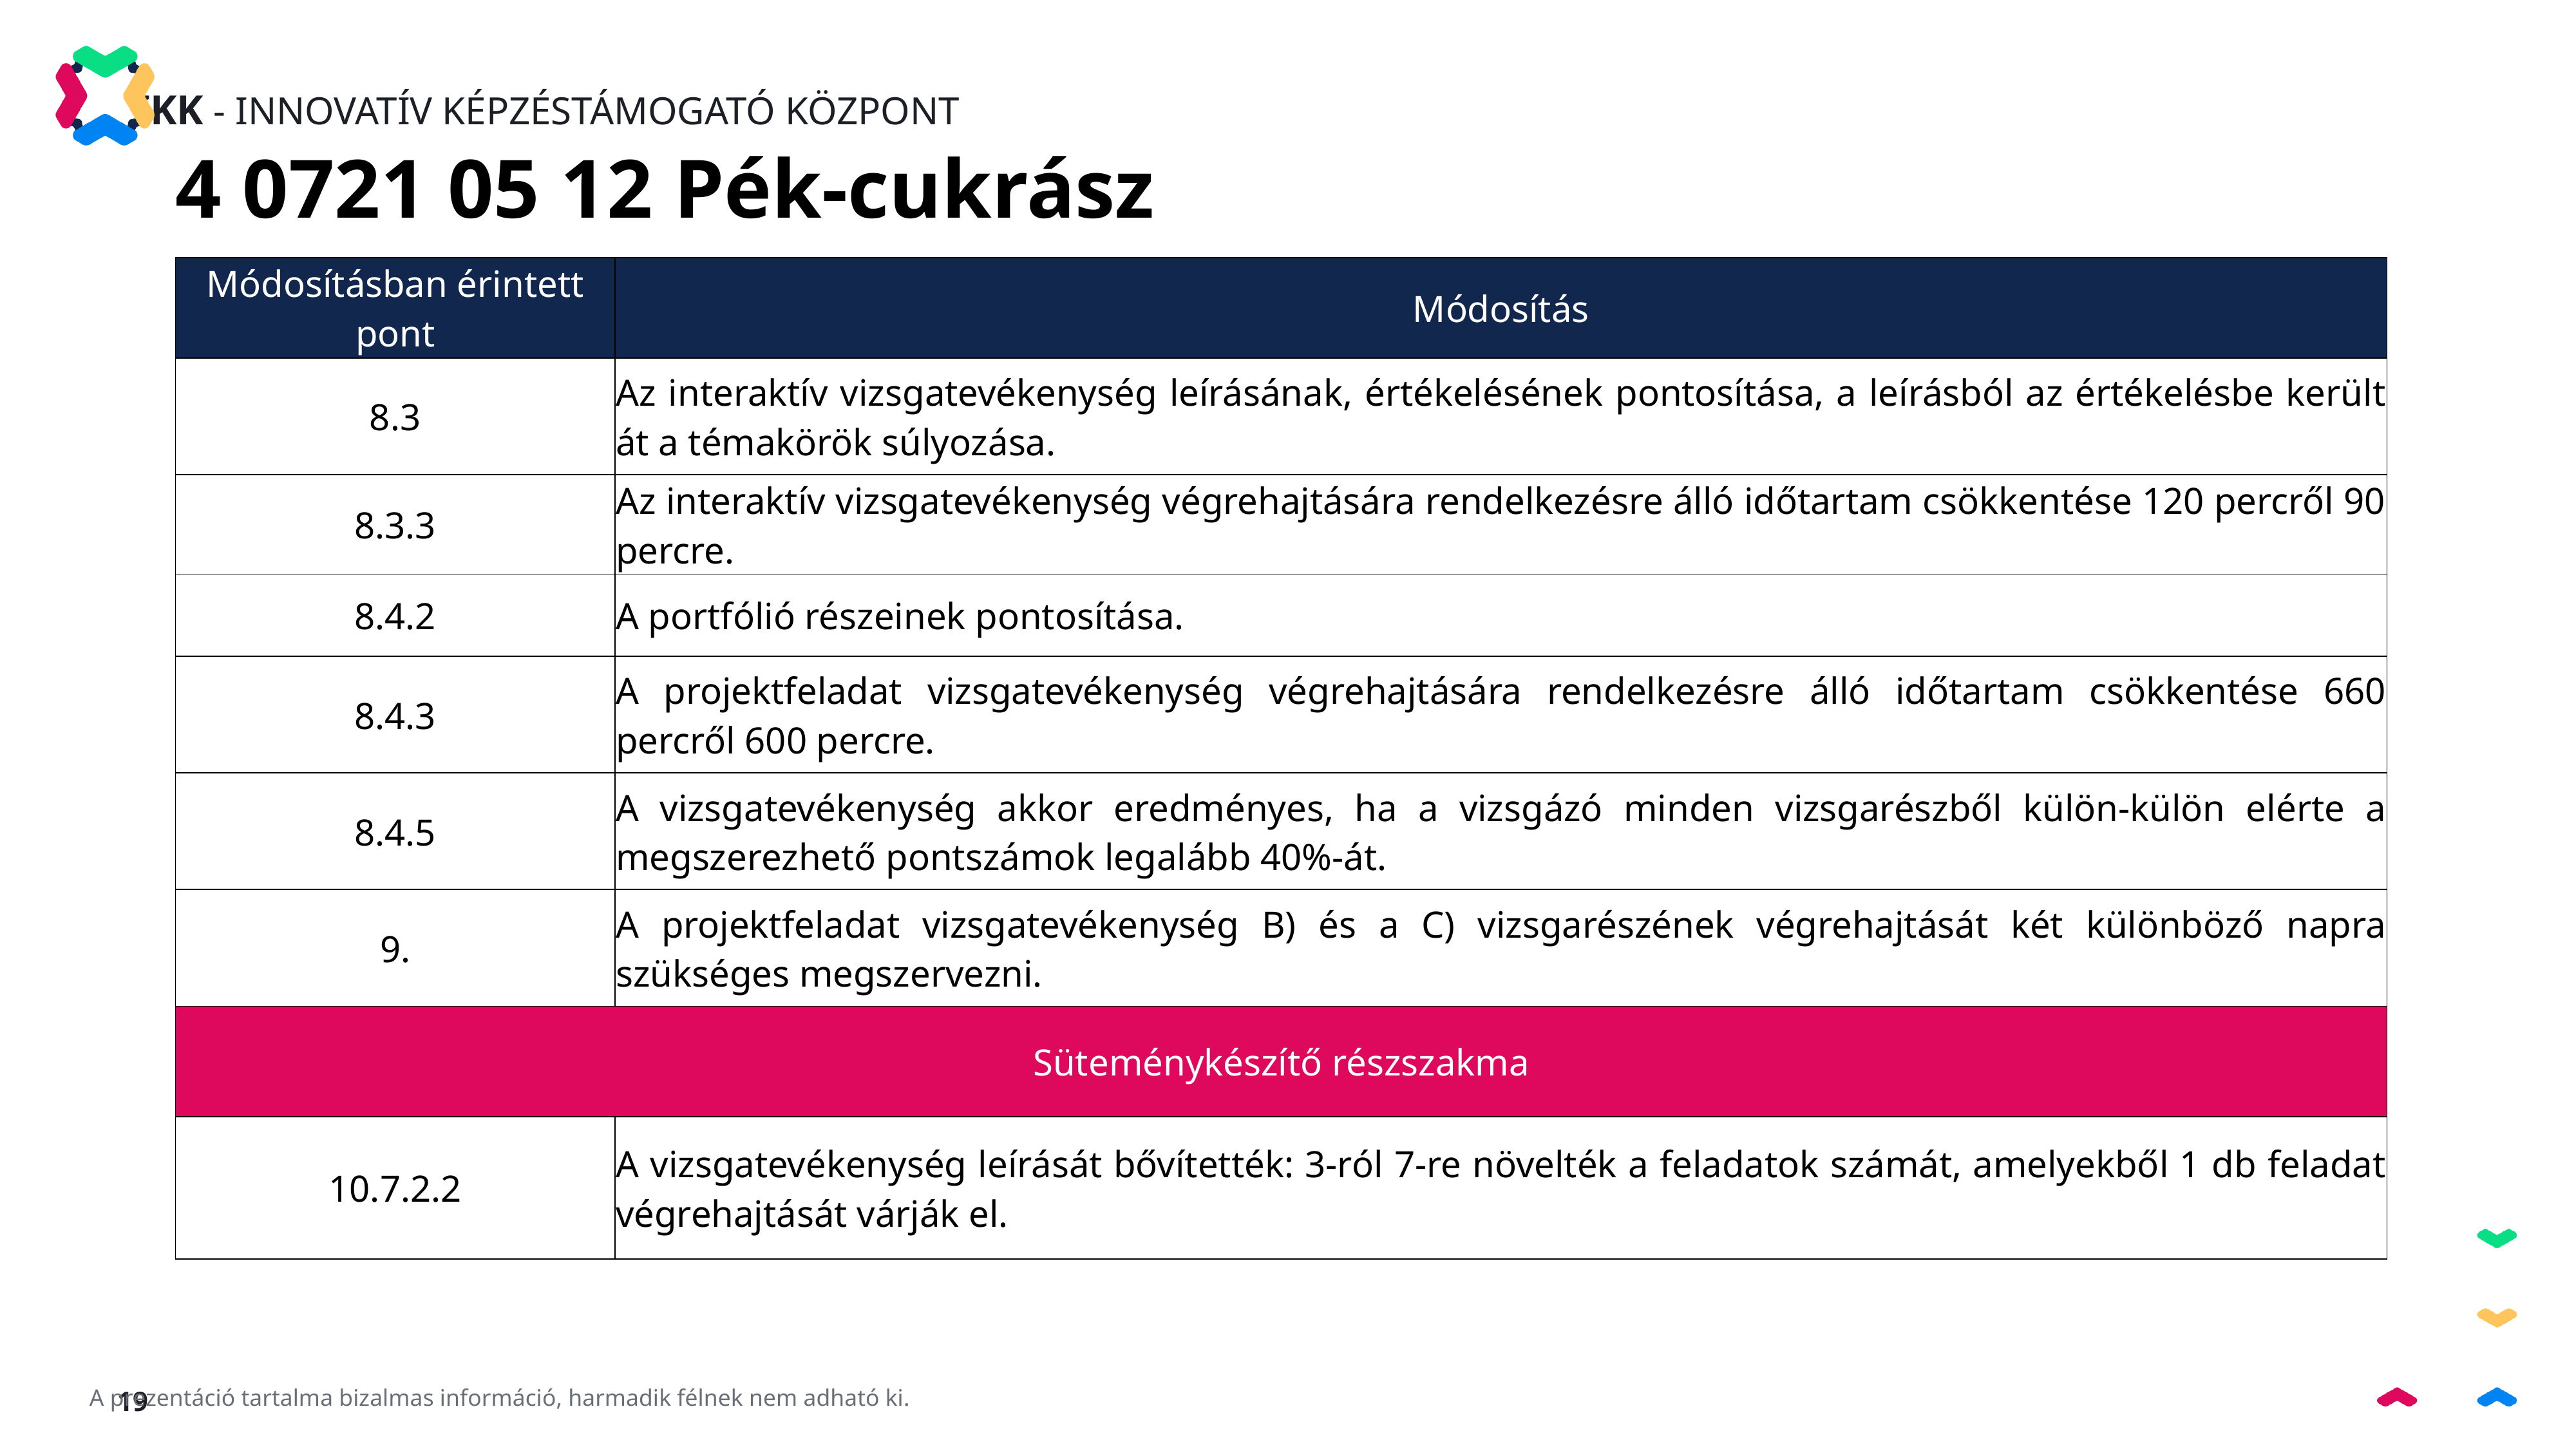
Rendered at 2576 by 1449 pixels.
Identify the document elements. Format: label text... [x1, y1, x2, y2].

table_cell 8.4.2 [176, 574, 614, 656]
table_cell A vizsgatevékenység leírását bővítették: 3-ról 7-re növelték a feladatok számát, amelyekből 1 db feladat végrehajtását várják el. [616, 1117, 2387, 1258]
table_cell 8.3.3 [176, 475, 614, 574]
picture [2377, 1229, 2517, 1406]
table_cell A projektfeladat vizsgatevékenység B) és a C) vizsgarészének végrehajtását két különböző napra szükséges megszervezni. [616, 890, 2387, 1006]
table_cell 8.4.3 [176, 657, 614, 772]
table_cell 8.4.5 [176, 773, 614, 889]
list 4 0721 05 12 Pék-cukrász [175, 137, 2311, 234]
table_cell Süteménykészítő részszakma [176, 1007, 2387, 1116]
table_cell 9. [176, 890, 614, 1006]
table_cell Az interaktív vizsgatevékenység végrehajtására rendelkezésre álló időtartam csökkentése 120 percről 90 percre. [616, 475, 2387, 574]
table_header Módosítás [616, 258, 2387, 357]
table_cell A projektfeladat vizsgatevékenység végrehajtására rendelkezésre álló időtartam csökkentése 660 percről 600 percre. [616, 657, 2387, 772]
table_cell A portfólió részeinek pontosítása. [616, 574, 2387, 656]
picture [55, 46, 155, 146]
table_cell 10.7.2.2 [176, 1117, 614, 1258]
table_cell Az interaktív vizsgatevékenység leírásának, értékelésének pontosítása, a leírásból az értékelésbe került át a témakörök súlyozása. [616, 359, 2387, 474]
table_cell A vizsgatevékenység akkor eredményes, ha a vizsgázó minden vizsgarészből külön-külön elérte a megszerezhető pontszámok legalább 40%-át. [616, 773, 2387, 889]
table_header Módosításban érintett pont [176, 258, 614, 357]
table_cell 8.3 [176, 359, 614, 474]
